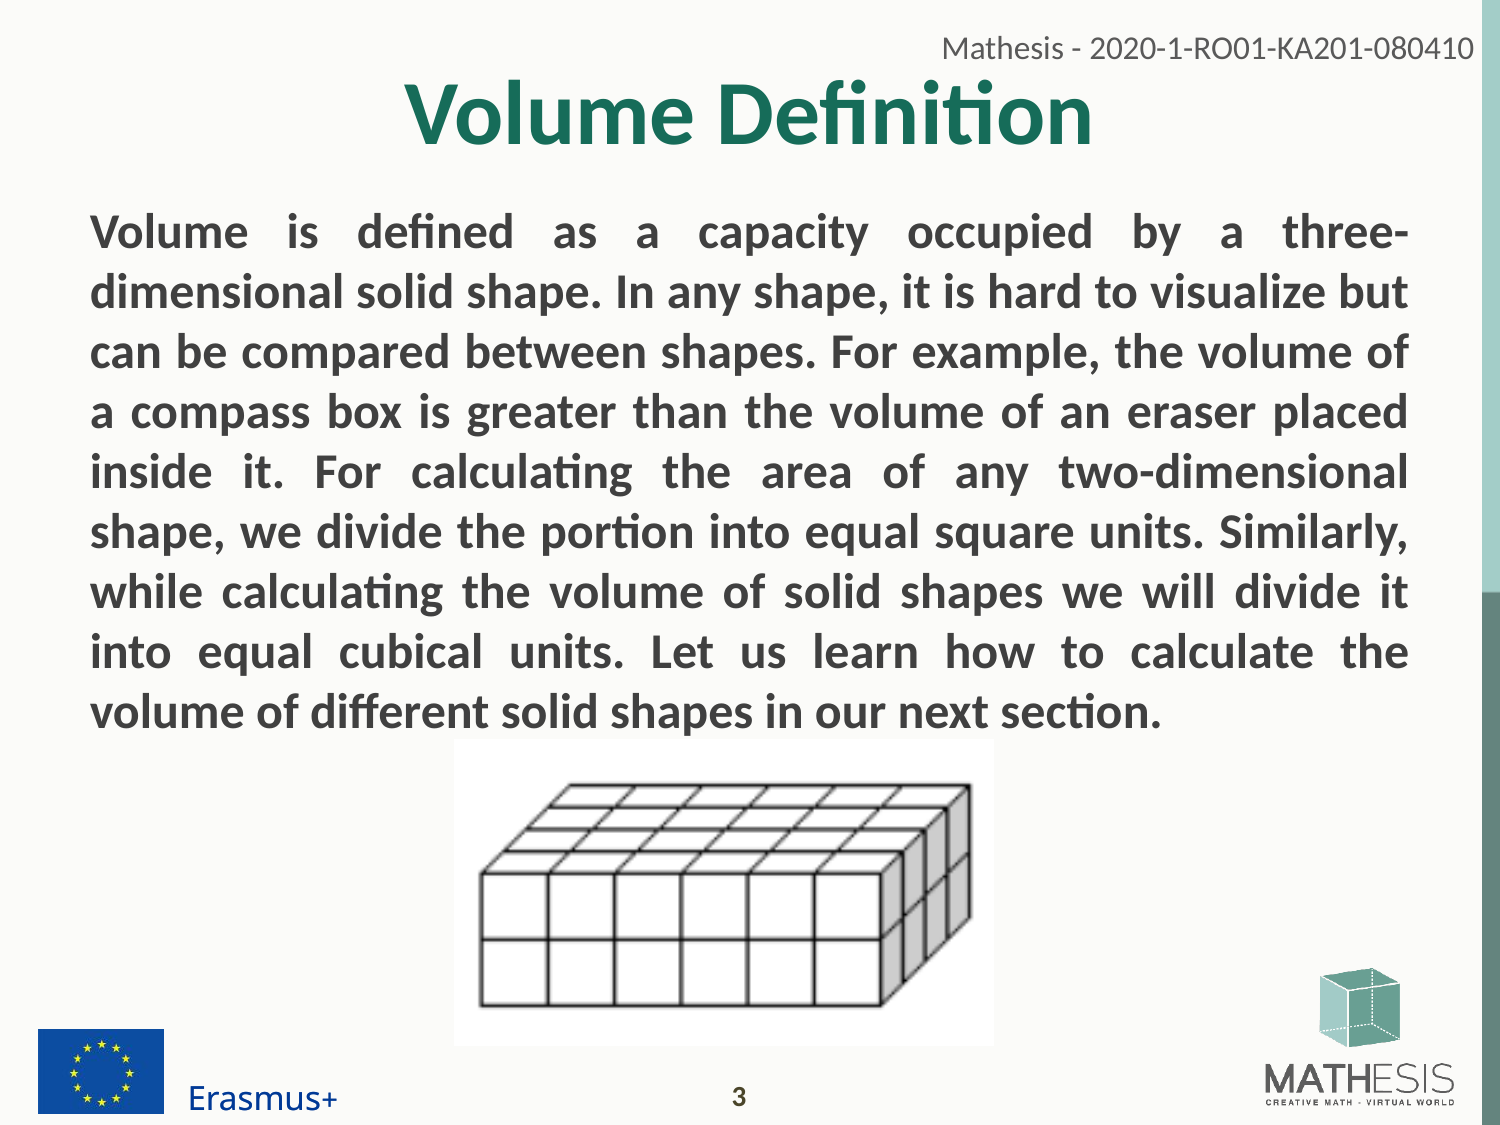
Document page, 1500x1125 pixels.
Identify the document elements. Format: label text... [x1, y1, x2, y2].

list Volume is defined as a capacity occupied by a three-dimensional solid shape. In any shape, it is hard to visualize but can be compared between shapes. For example, the volume of a compass box is greater than the volume of an eraser placed inside it. For calculating the area of any two-dimensional shape, we divide the portion into equal square units. Similarly, while calculating the volume of solid shapes we will divide it into equal cubical units. Let us learn how to calculate the volume of different solid shapes in our next section. [75, 191, 1425, 934]
picture [38, 1029, 164, 1114]
title Volume Definition [75, 45, 1425, 191]
picture [454, 739, 994, 1047]
